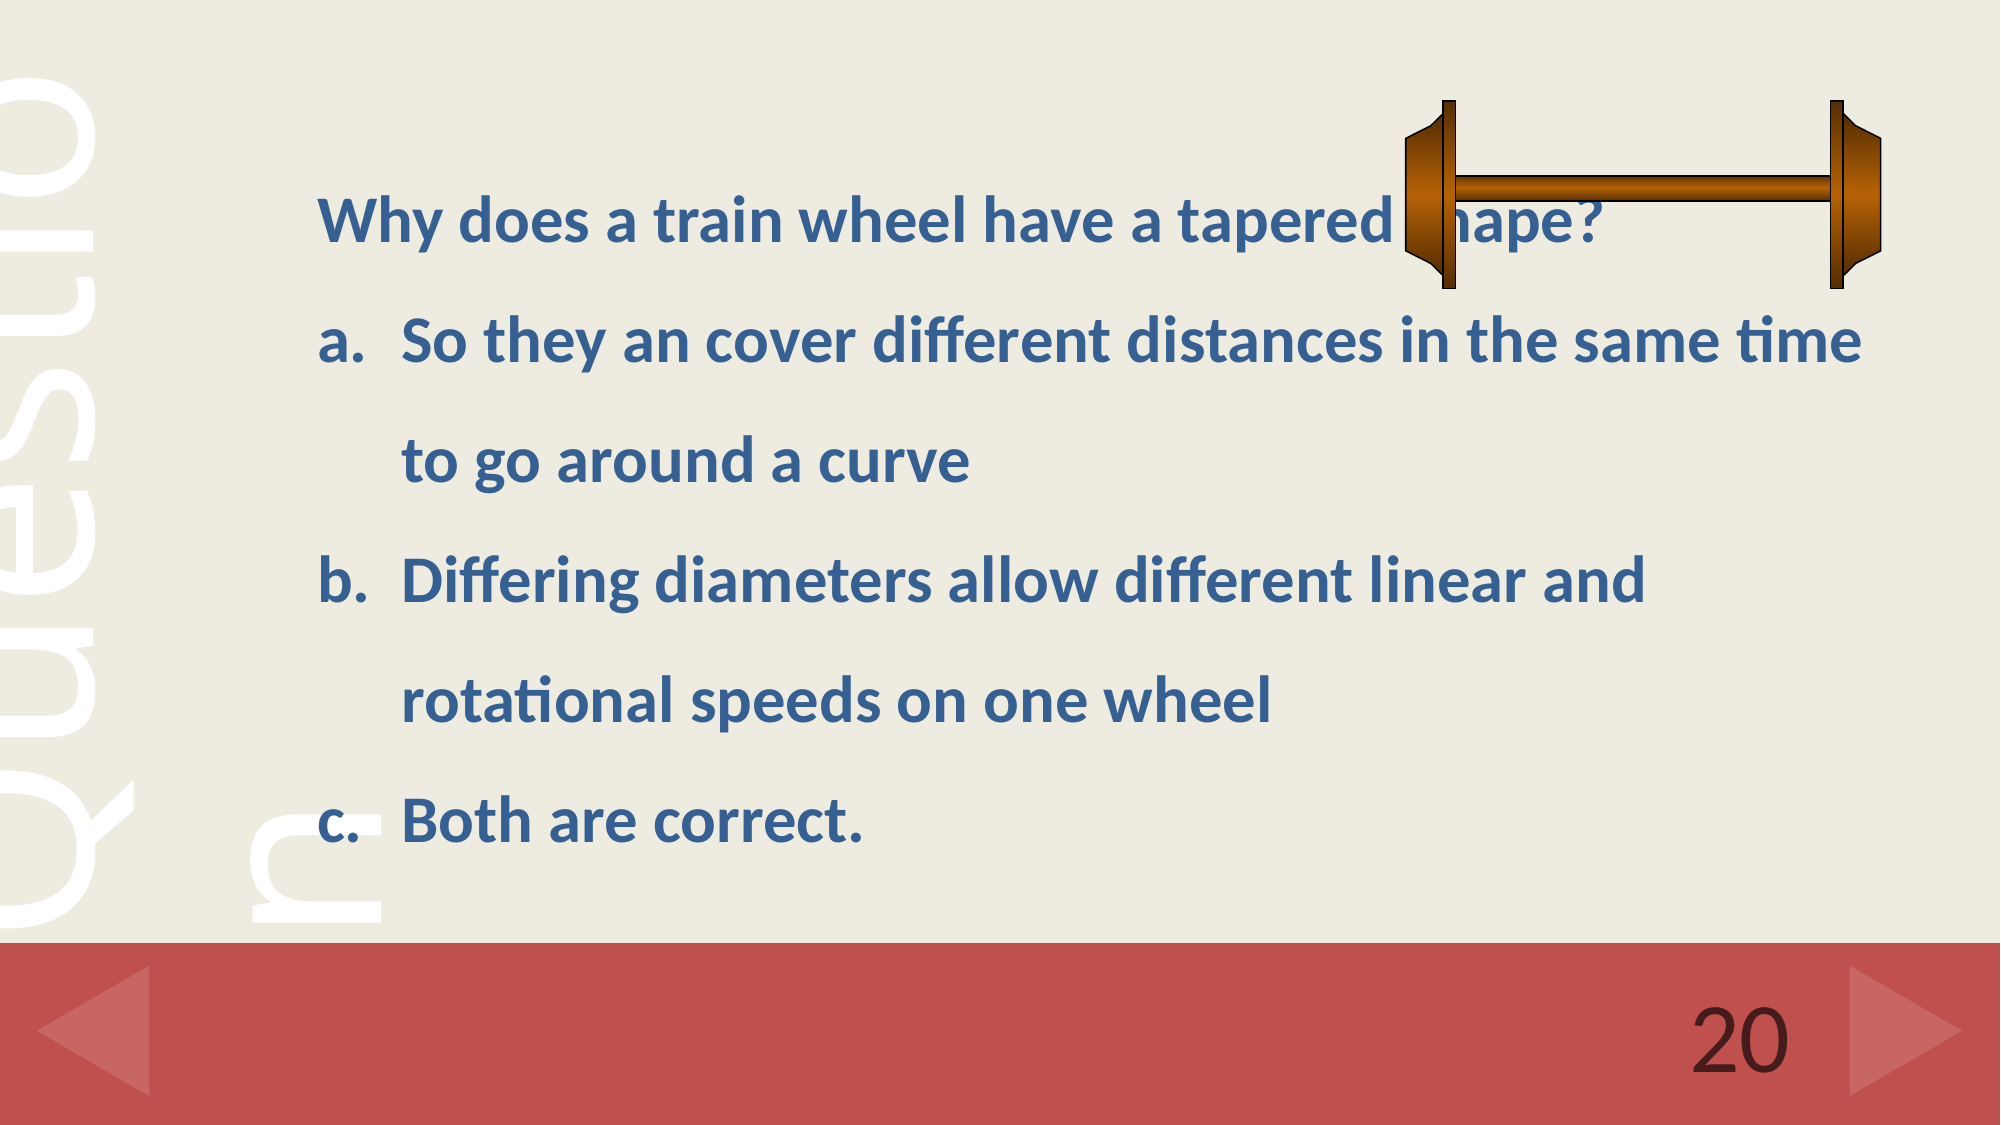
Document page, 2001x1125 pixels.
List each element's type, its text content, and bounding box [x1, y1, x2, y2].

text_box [1405, 100, 1881, 289]
list 20 [1494, 967, 1806, 1097]
list Why does a train wheel have a tapered shape? So they an cover different distances in the same time to go around a curve Differing diameters allow different linear and rotational speeds on one wheel Both are correct. [302, 153, 1897, 839]
